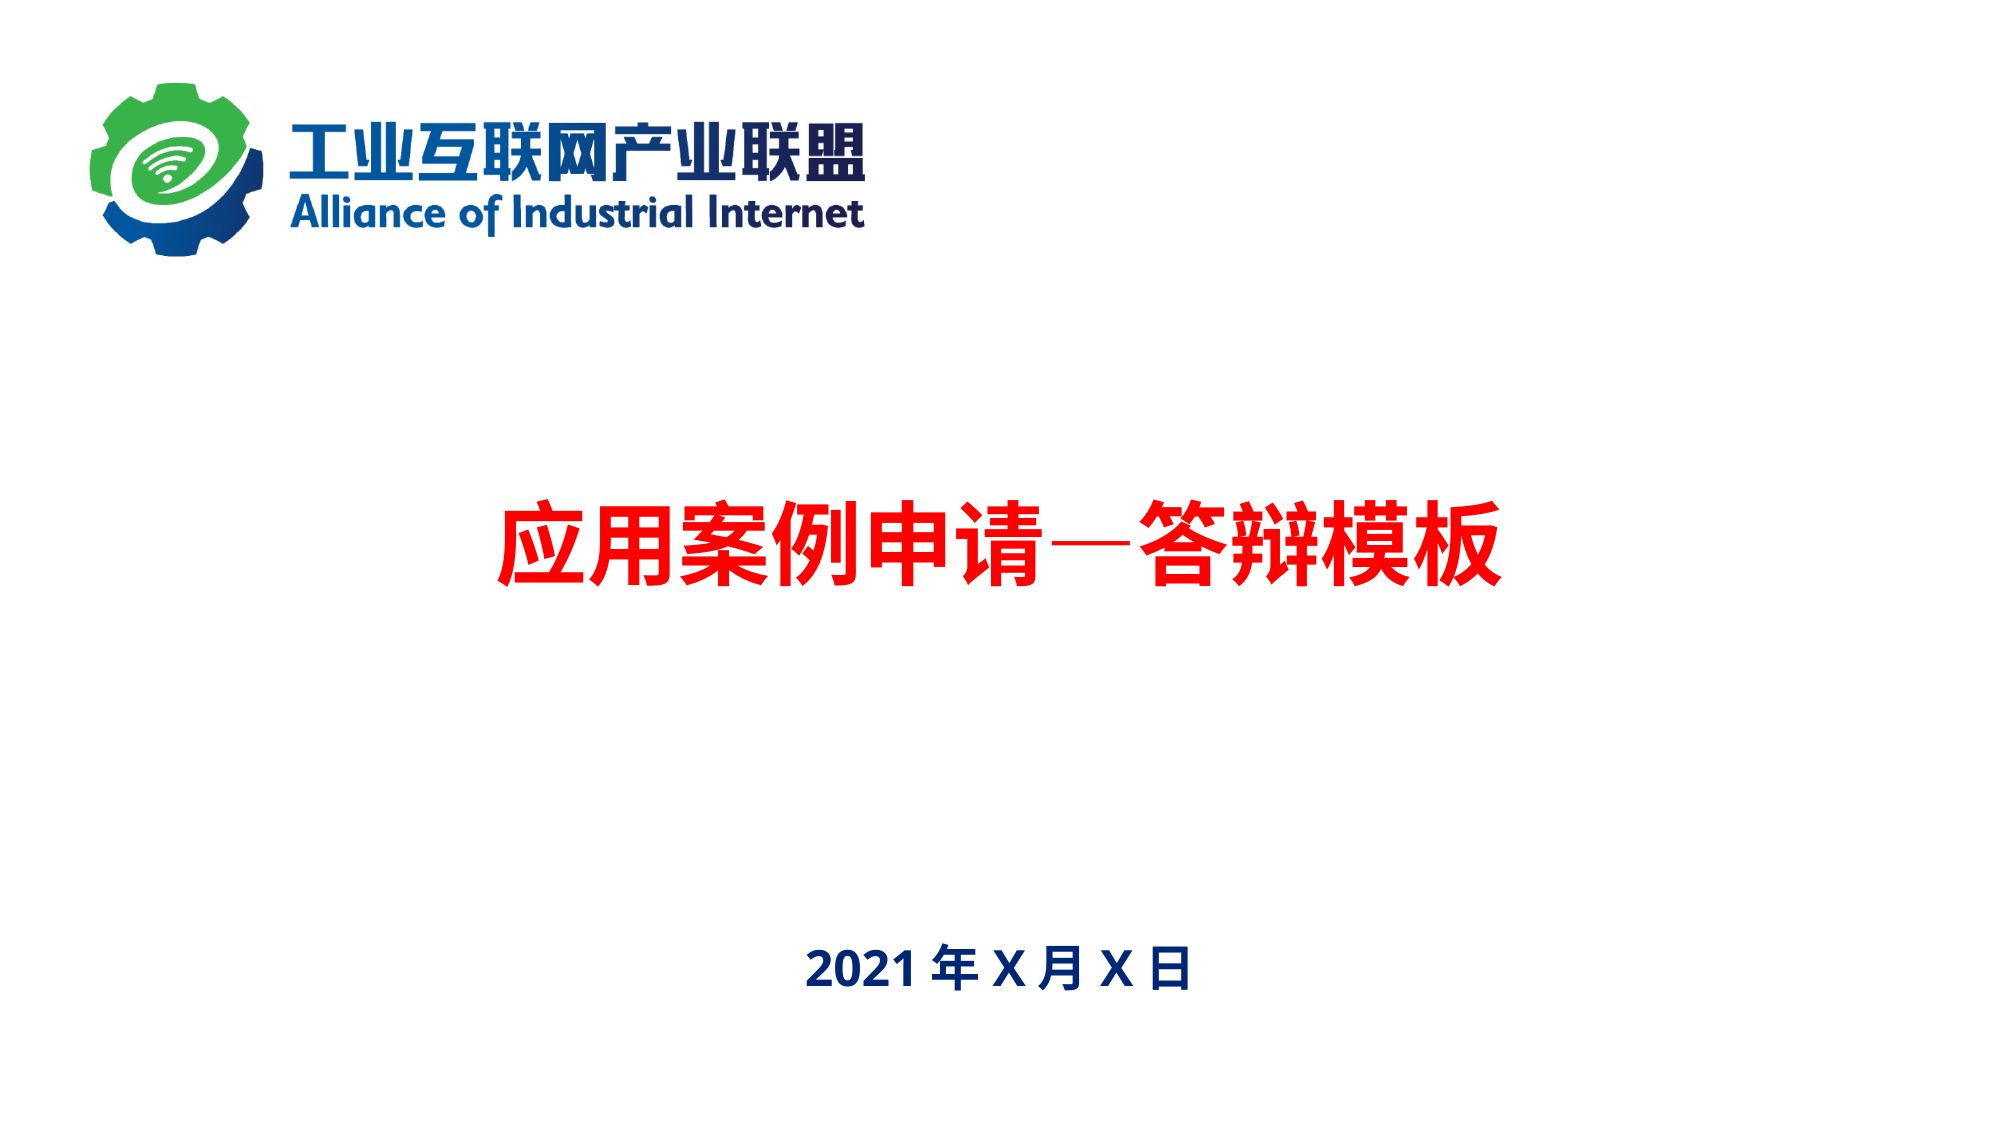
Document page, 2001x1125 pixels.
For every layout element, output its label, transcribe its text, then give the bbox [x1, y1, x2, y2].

text_box 应用案例申请—答辩模板 [0, 479, 2000, 605]
picture [54, 50, 907, 287]
text_box 2021年X月X日 [0, 916, 2000, 1063]
